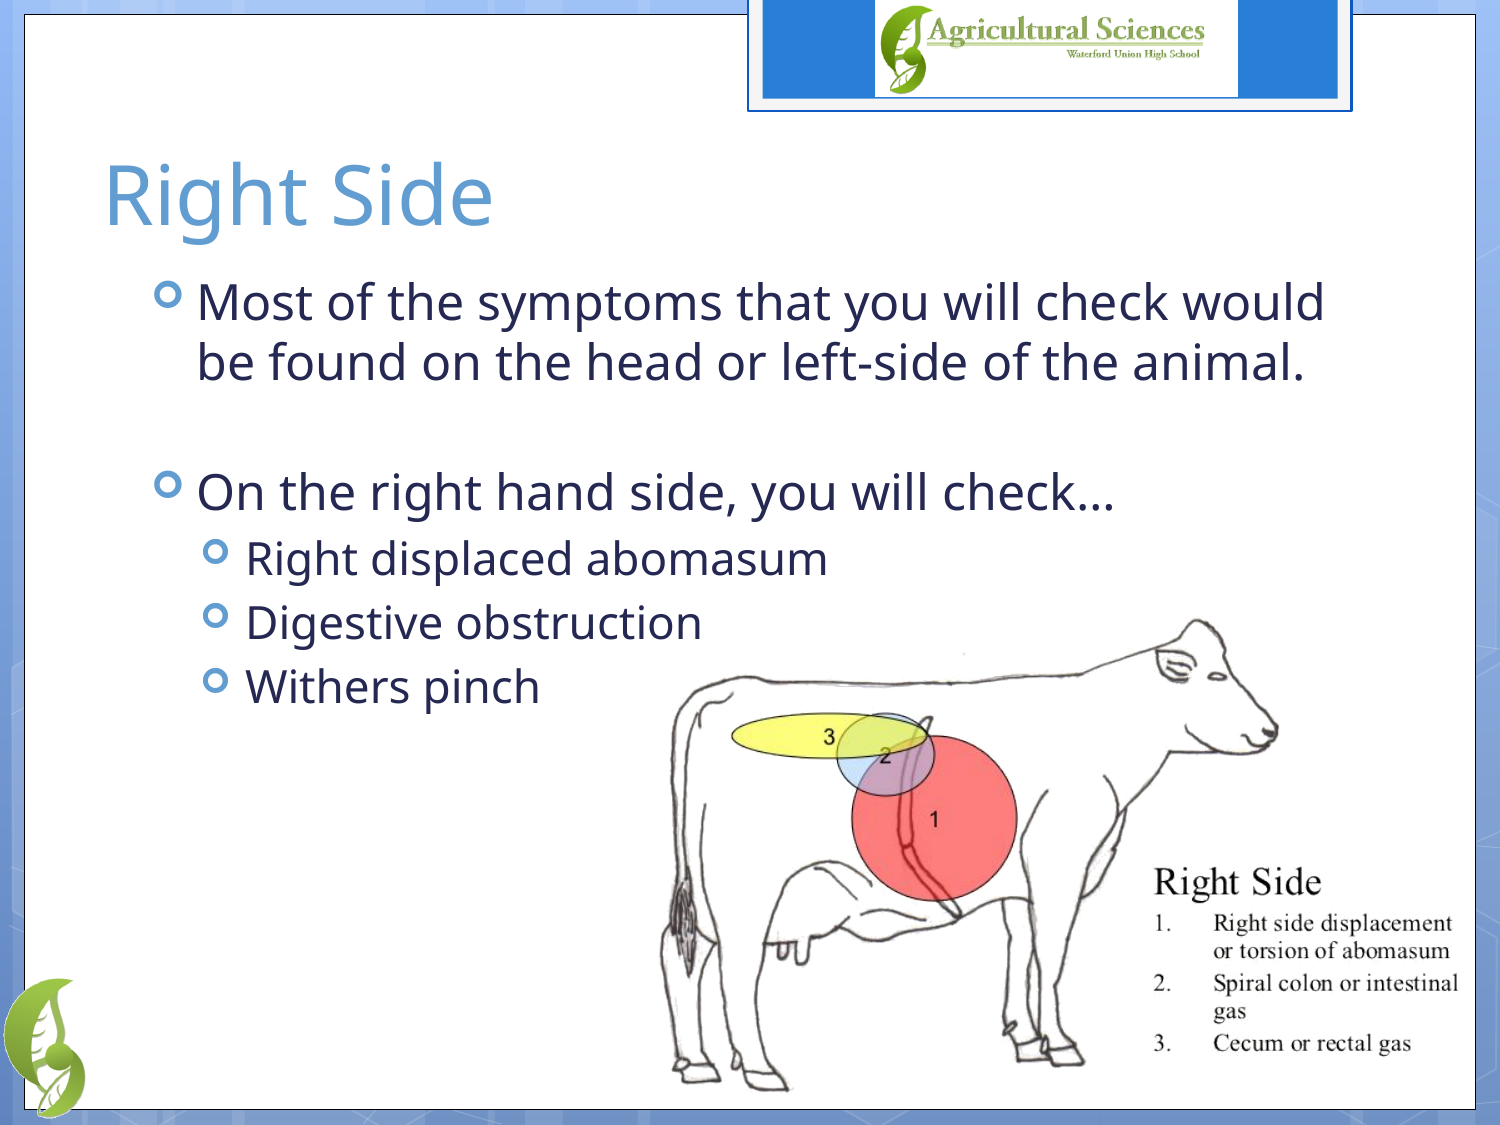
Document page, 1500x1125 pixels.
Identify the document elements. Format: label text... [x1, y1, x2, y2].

picture [875, 0, 1238, 97]
list Most of the symptoms that you will check would be found on the head or left-side of the animal. On the right hand side, you will check… Right displaced abomasum Digestive obstruction Withers pinch [125, 262, 1388, 1000]
picture [0, 968, 138, 1125]
picture [612, 598, 1500, 1125]
title Right Side [87, 112, 1400, 250]
